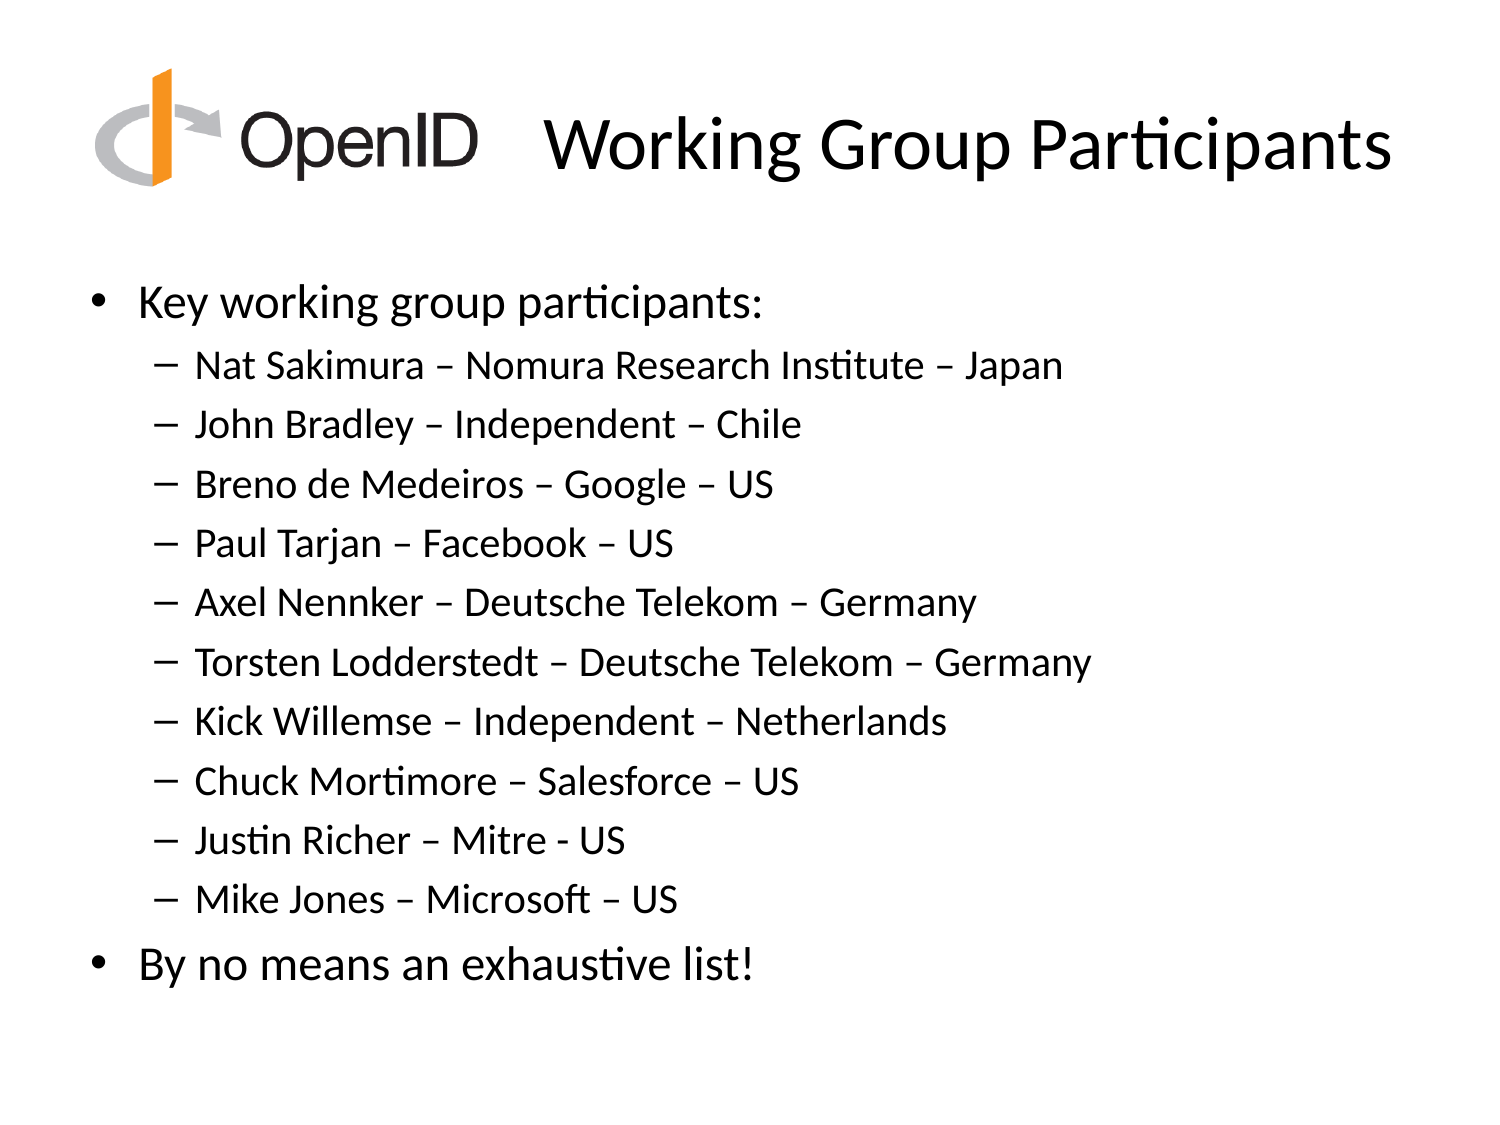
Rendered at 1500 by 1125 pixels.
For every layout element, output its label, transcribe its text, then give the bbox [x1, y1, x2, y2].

list Key working group participants: Nat Sakimura – Nomura Research Institute – Japan John Bradley – Independent – Chile Breno de Medeiros – Google – US Paul Tarjan – Facebook – US Axel Nennker – Deutsche Telekom – Germany Torsten Lodderstedt – Deutsche Telekom – Germany Kick Willemse – Independent – Netherlands Chuck Mortimore – Salesforce – US Justin Richer – Mitre - US Mike Jones – Microsoft – US By no means an exhaustive list! [75, 262, 1425, 1005]
picture [64, 44, 513, 225]
title Working Group Participants [512, 45, 1425, 233]
